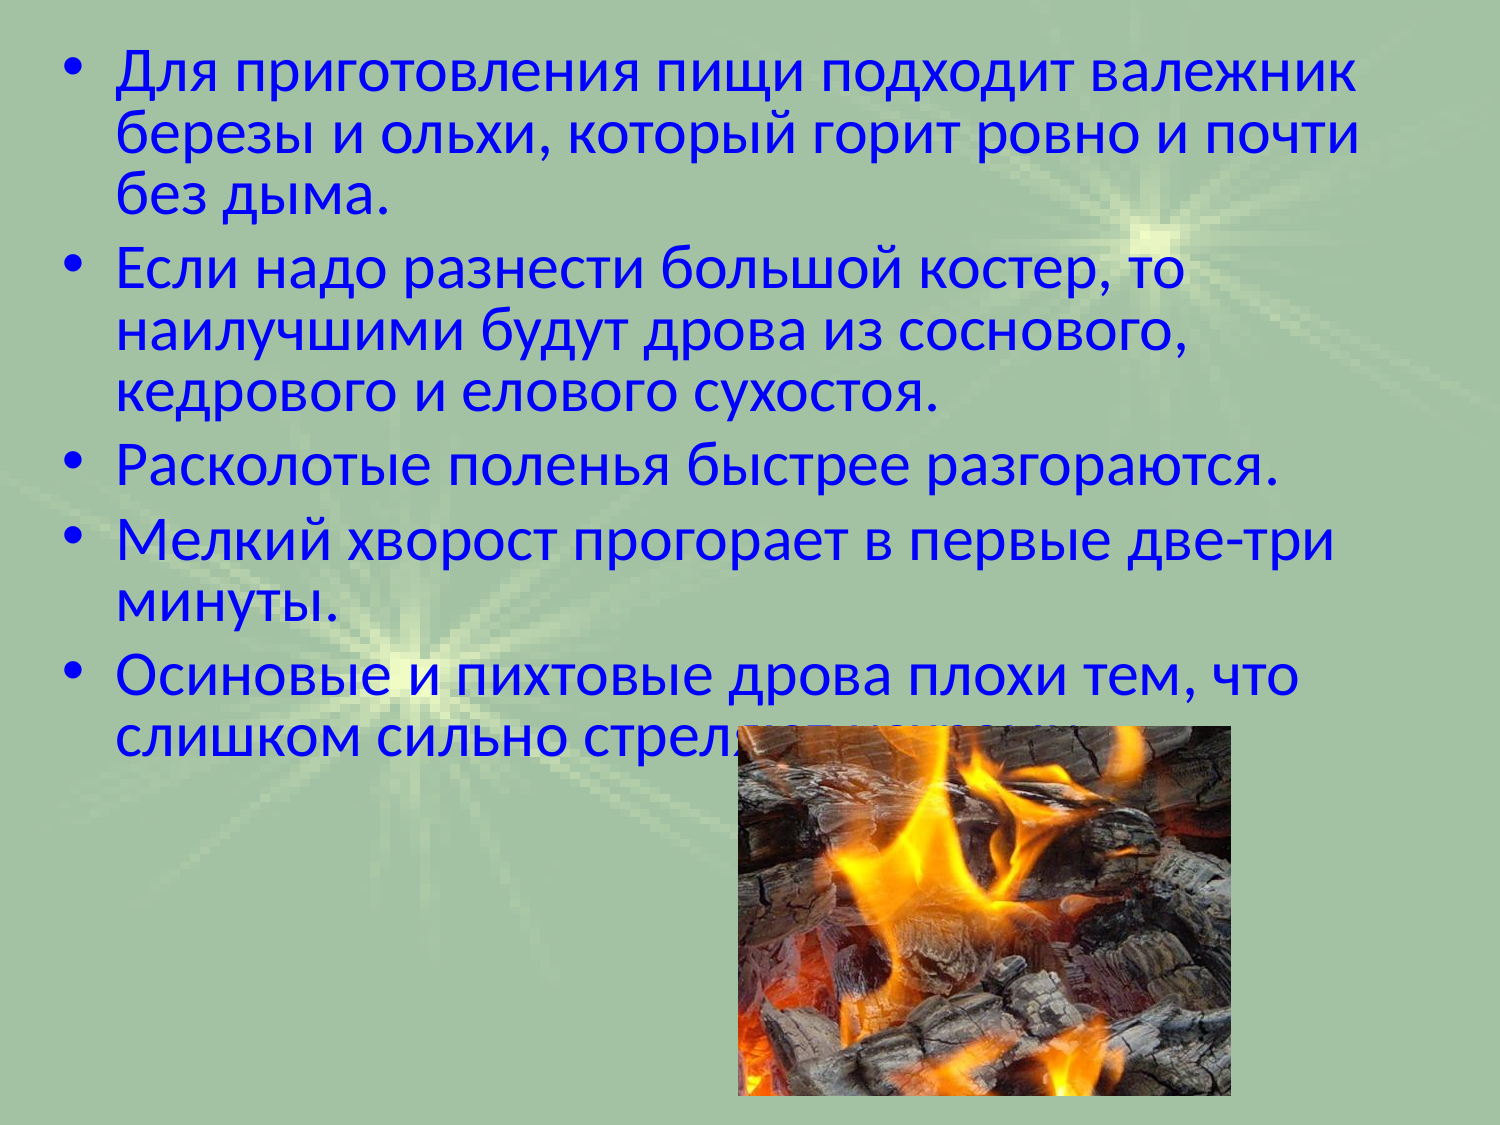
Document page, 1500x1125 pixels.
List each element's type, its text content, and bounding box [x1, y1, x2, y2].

list Для приготовления пищи подходит валежник березы и ольхи, который горит ровно и почти без дыма. Если надо разнести большой костер, то наилучшими будут дрова из соснового, кедрового и елового сухостоя. Расколотые поленья быстрее разгораются. Мелкий хворост прогорает в первые две-три минуты. Осиновые и пихтовые дрова плохи тем, что слишком сильно стреляют искрами. [46, 35, 1397, 778]
picture [0, 0, 1500, 1125]
